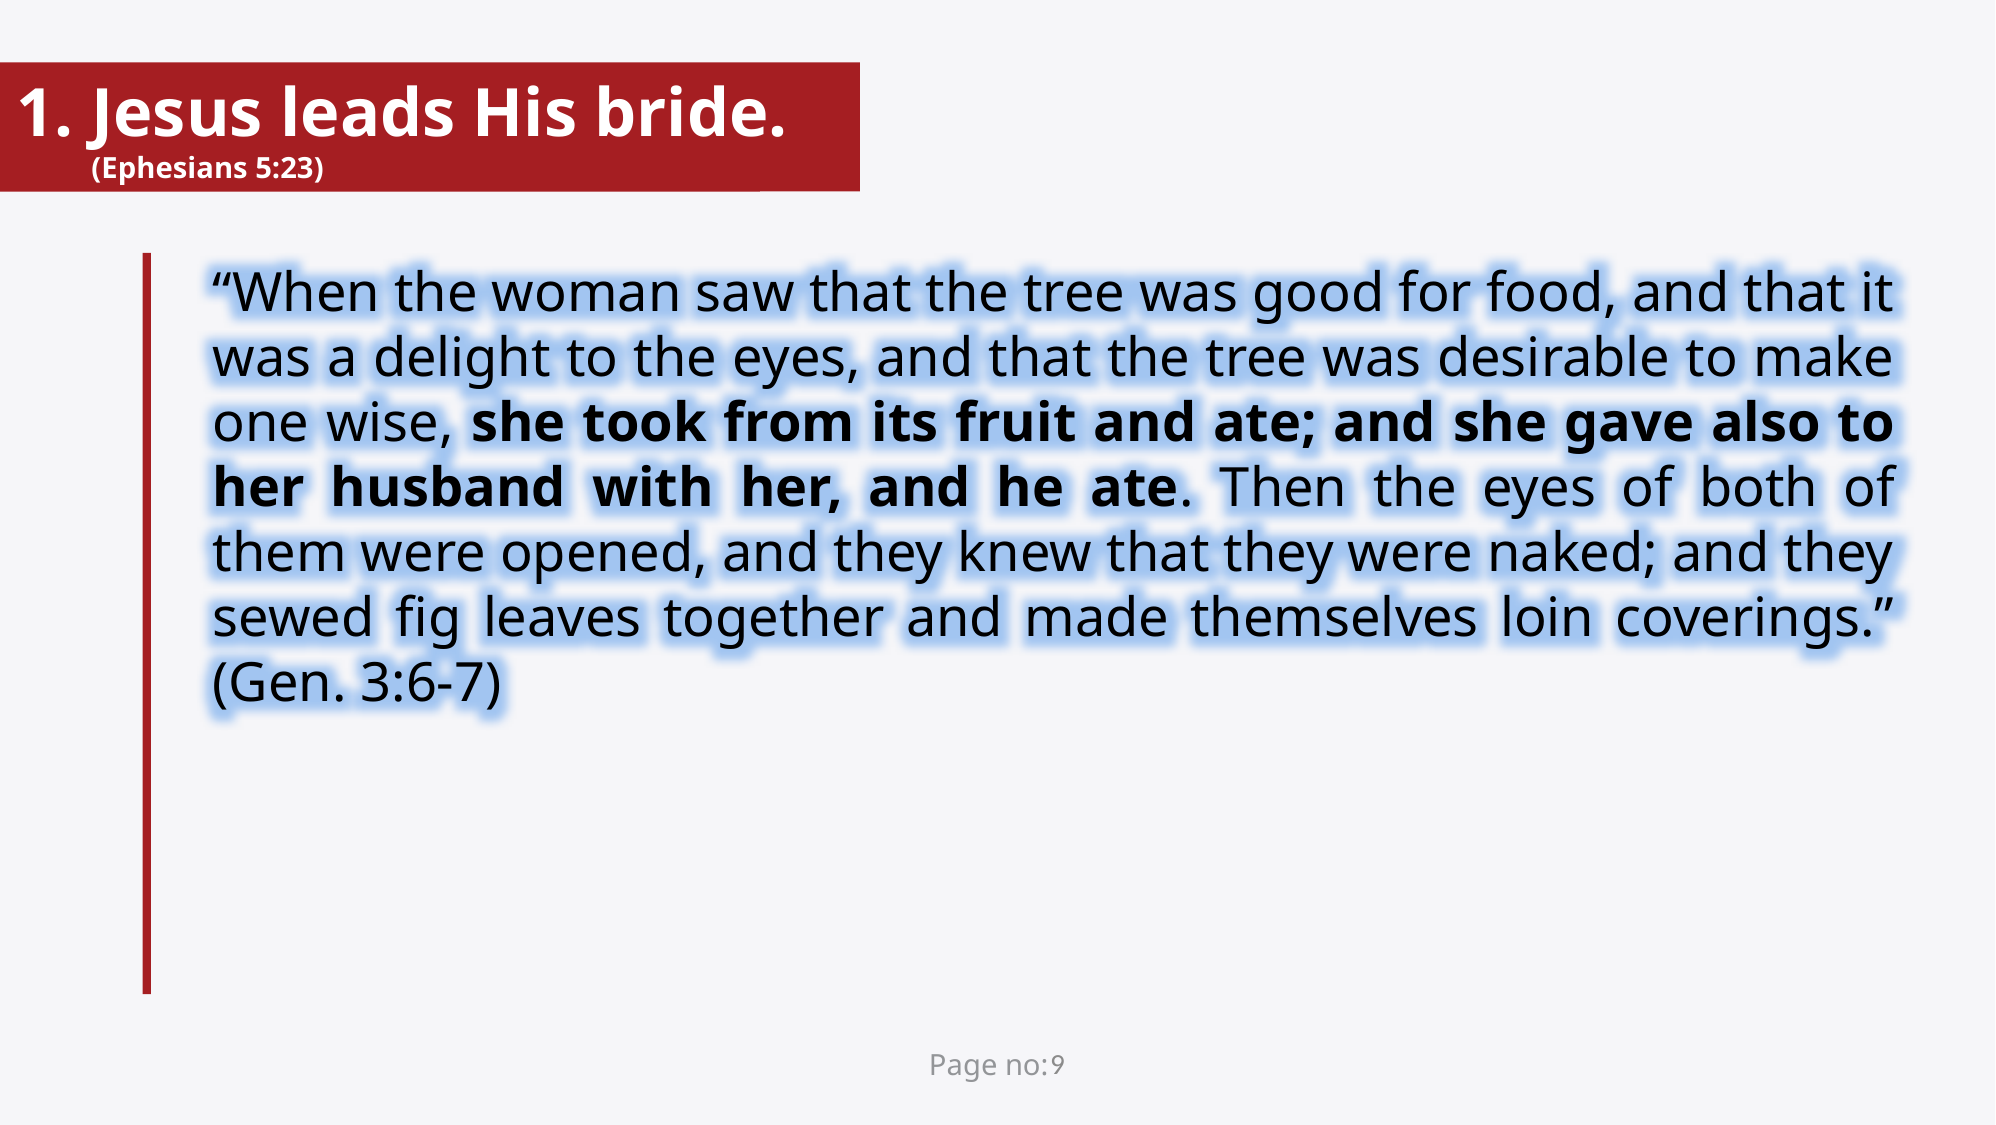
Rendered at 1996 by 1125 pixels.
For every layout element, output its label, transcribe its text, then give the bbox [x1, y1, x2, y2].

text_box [1, 62, 861, 194]
text_box “When the woman saw that the tree was good for food, and that it was a delight to the eyes, and that the tree was desirable to make one wise, she took from its fruit and ate; and she gave also to her husband with her, and he ate. Then the eyes of both of them were opened, and they knew that they were naked; and they sewed fig leaves together and made themselves loin coverings.” (Gen. 3:6-7) [198, 249, 1911, 720]
